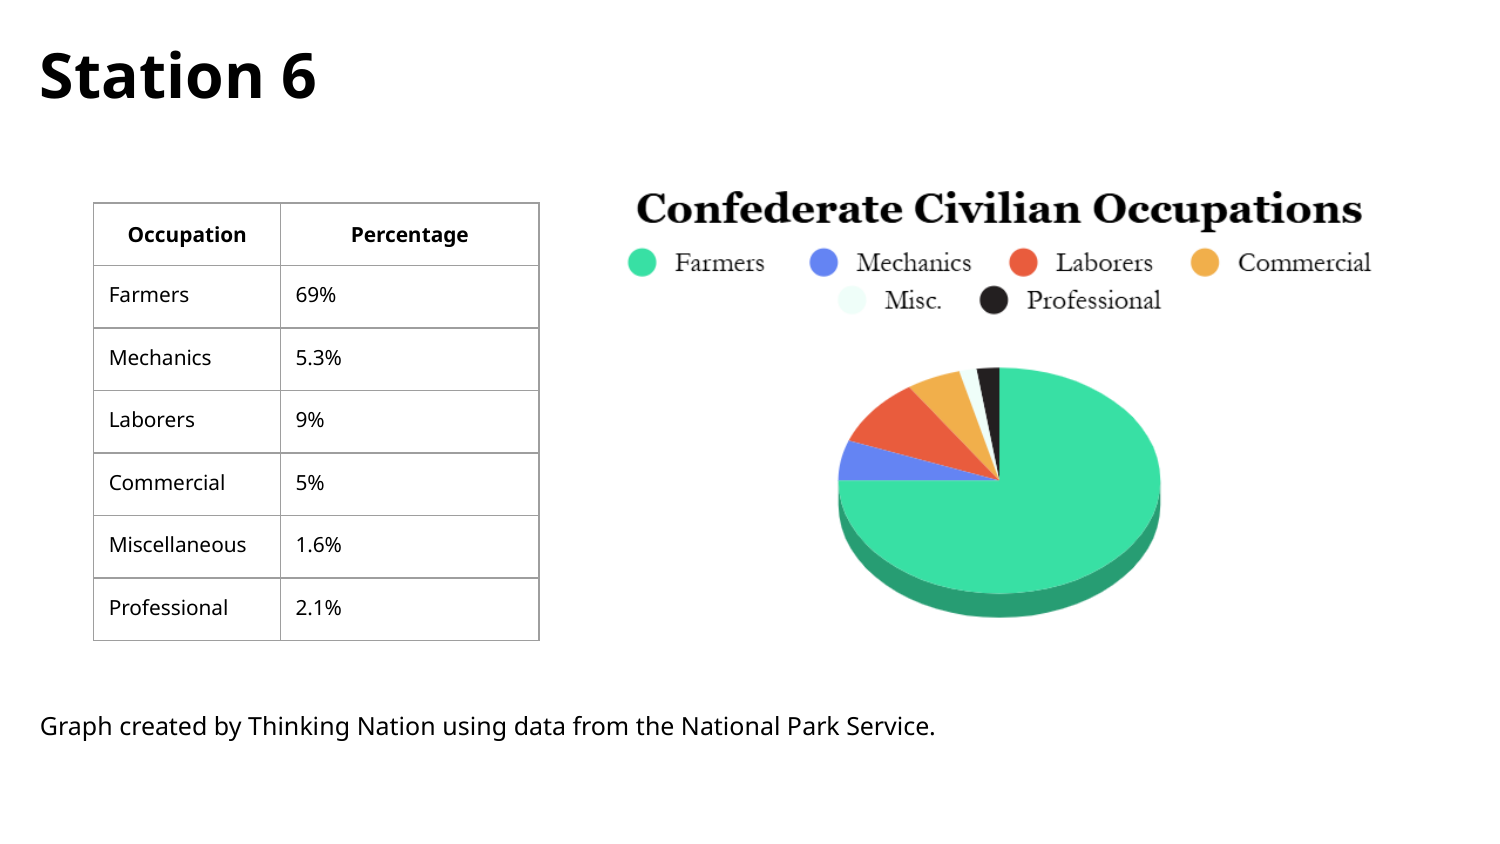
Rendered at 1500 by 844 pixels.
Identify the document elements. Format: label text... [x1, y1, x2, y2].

table_cell 69% [281, 266, 538, 327]
picture [583, 163, 1417, 680]
table_cell Laborers [94, 391, 280, 452]
table_cell 2.1% [281, 579, 538, 640]
table_cell Professional [94, 579, 280, 640]
text_box Station 6 Graph created by Thinking Nation using data from the National Park Service. [24, 21, 1462, 749]
table_cell 9% [281, 391, 538, 452]
table_cell Commercial [94, 454, 280, 515]
table_cell Mechanics [94, 329, 280, 390]
table_cell Miscellaneous [94, 516, 280, 577]
table_header Percentage [281, 204, 538, 265]
table_header Occupation [94, 204, 280, 265]
table_cell 1.6% [281, 516, 538, 577]
table_cell Farmers [94, 266, 280, 327]
table_cell 5.3% [281, 329, 538, 390]
table_cell 5% [281, 454, 538, 515]
